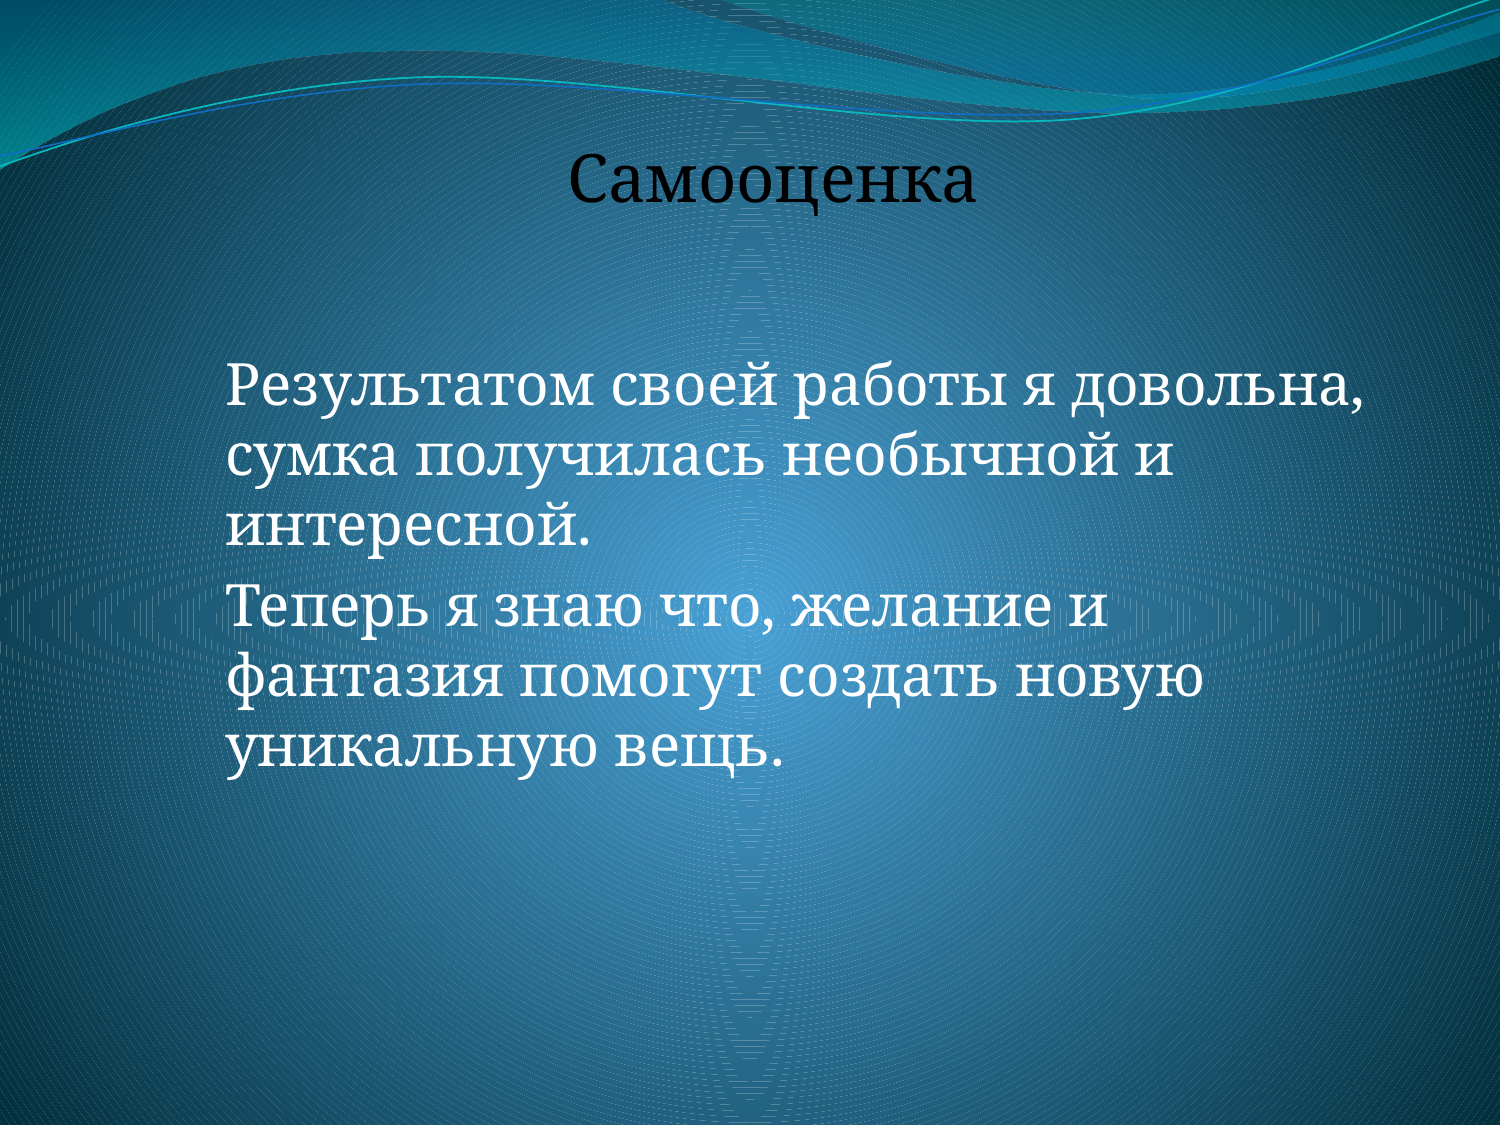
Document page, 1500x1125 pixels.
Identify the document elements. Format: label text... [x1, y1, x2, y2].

text_box Самооценка [374, 128, 1172, 224]
title [100, 70, 1376, 422]
subtitle Результатом своей работы я довольна, сумка получилась необычной и интересной. Теперь я знаю что, желание и фантазия помогут создать новую уникальную вещь. [225, 339, 1388, 988]
